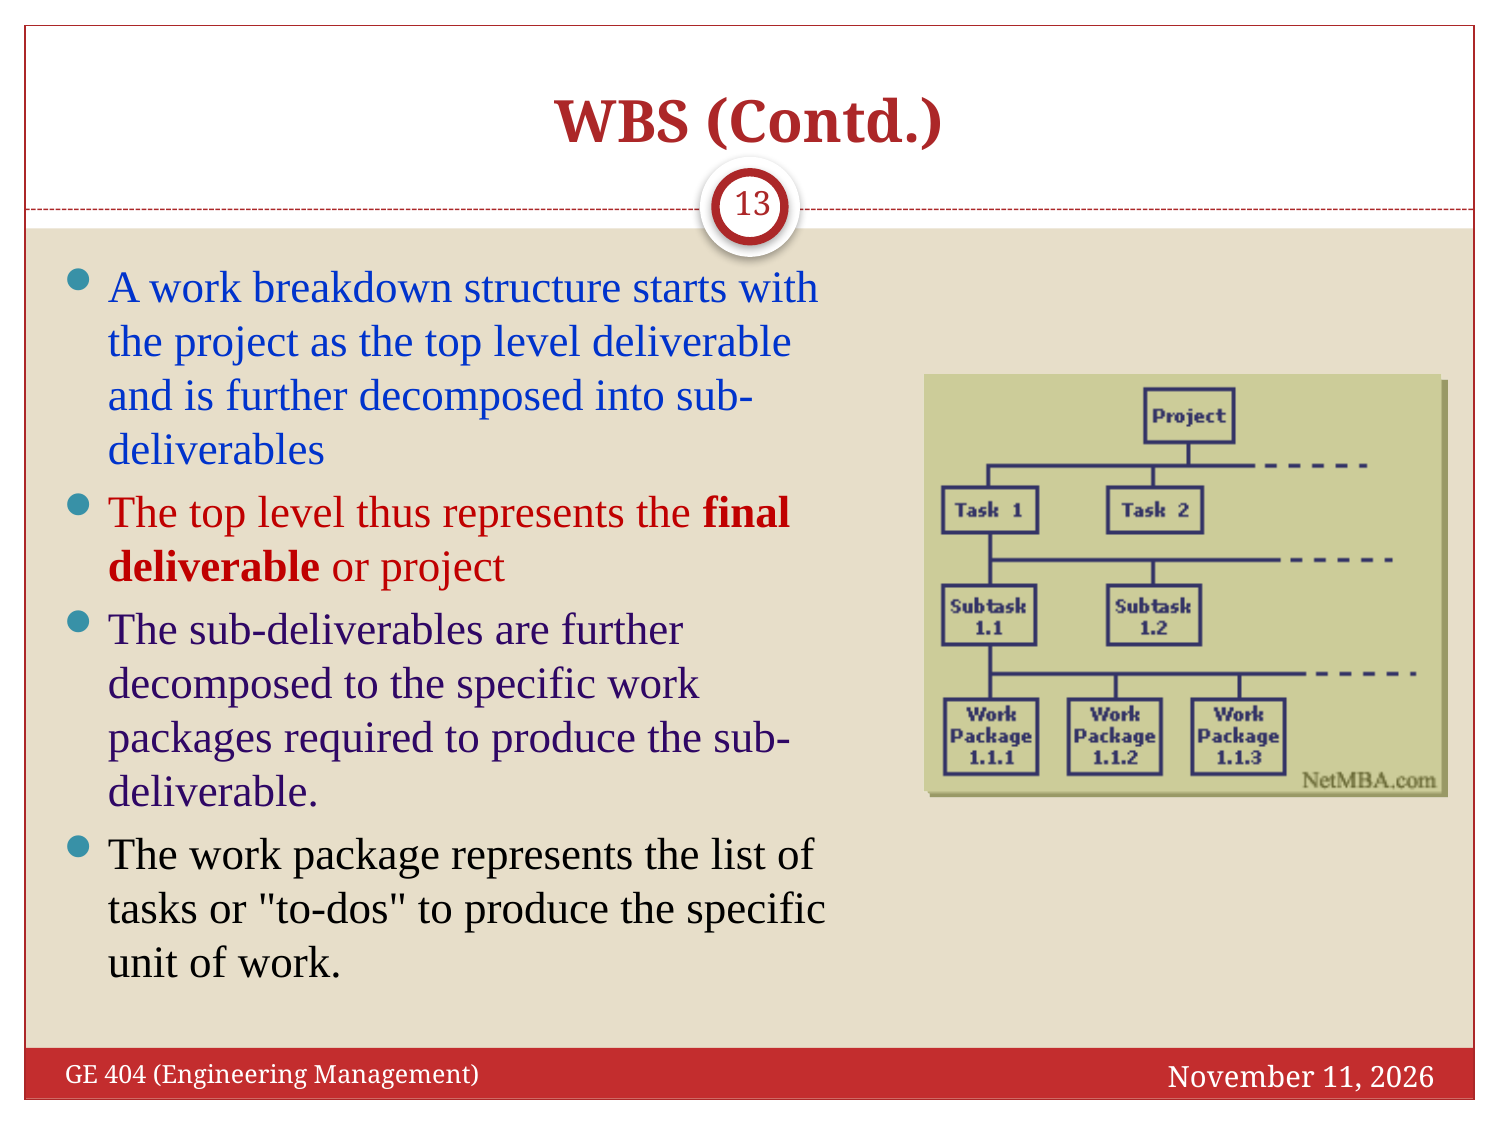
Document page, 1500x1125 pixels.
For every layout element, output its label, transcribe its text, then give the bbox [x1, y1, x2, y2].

list A work breakdown structure starts with the project as the top level deliverable and is further decomposed into sub-deliverables The top level thus represents the final deliverable or project The sub-deliverables are further decomposed to the specific work packages required to produce the sub- deliverable. The work package represents the list of tasks or "to-dos" to produce the specific unit of work. [49, 250, 863, 1001]
picture [922, 374, 1448, 801]
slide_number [950, 1050, 1450, 1111]
title WBS (Contd.) [49, 37, 1450, 162]
footer GE 404 (Engineering Management) [50, 1051, 638, 1112]
slide_number 13 [715, 168, 791, 241]
